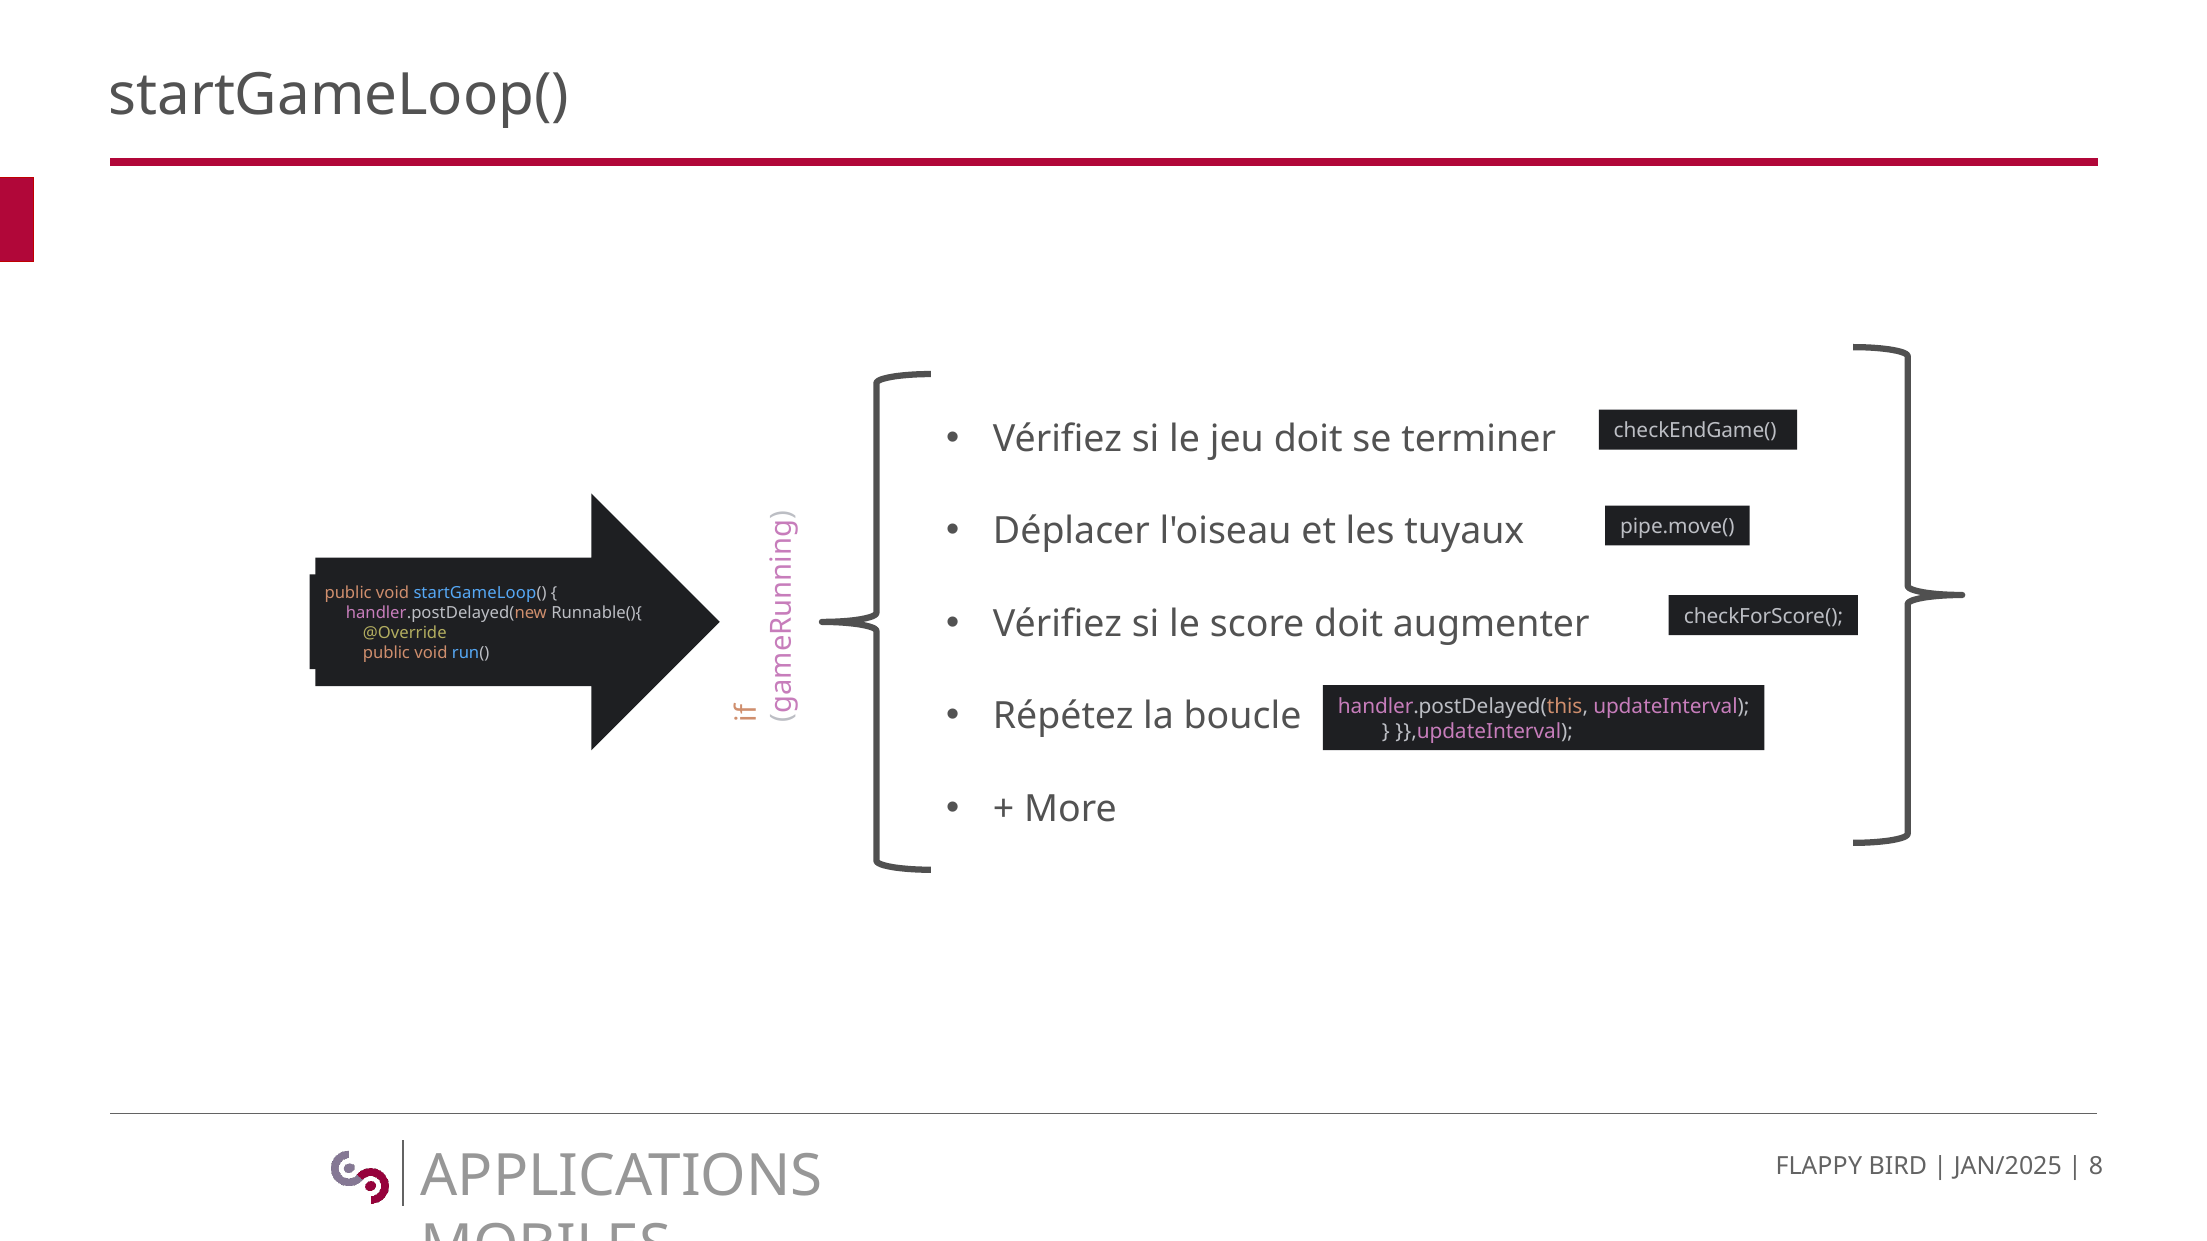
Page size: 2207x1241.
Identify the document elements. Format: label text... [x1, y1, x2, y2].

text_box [315, 493, 720, 751]
title startGameLoop() [108, 56, 2098, 127]
text_box handler.postDelayed(this, updateInterval); } }},updateInterval); [1324, 685, 1763, 751]
text_box checkForScore(); [1668, 595, 1853, 636]
slide_number FLAPPY BIRD | JAN/2025 | 8 [878, 1149, 2104, 1180]
text_box [821, 373, 931, 871]
text_box pipe.move() [1605, 505, 1750, 546]
picture [311, 1141, 404, 1211]
text_box checkEndGame() [1598, 409, 1798, 450]
text_box [1853, 346, 1963, 844]
text_box Vérifiez si le jeu doit se terminer Déplacer l'oiseau et les tuyaux Vérifiez si le score doit augmenter Répétez la boucle + More [931, 383, 1764, 837]
text_box if (gameRunning) [719, 479, 804, 738]
